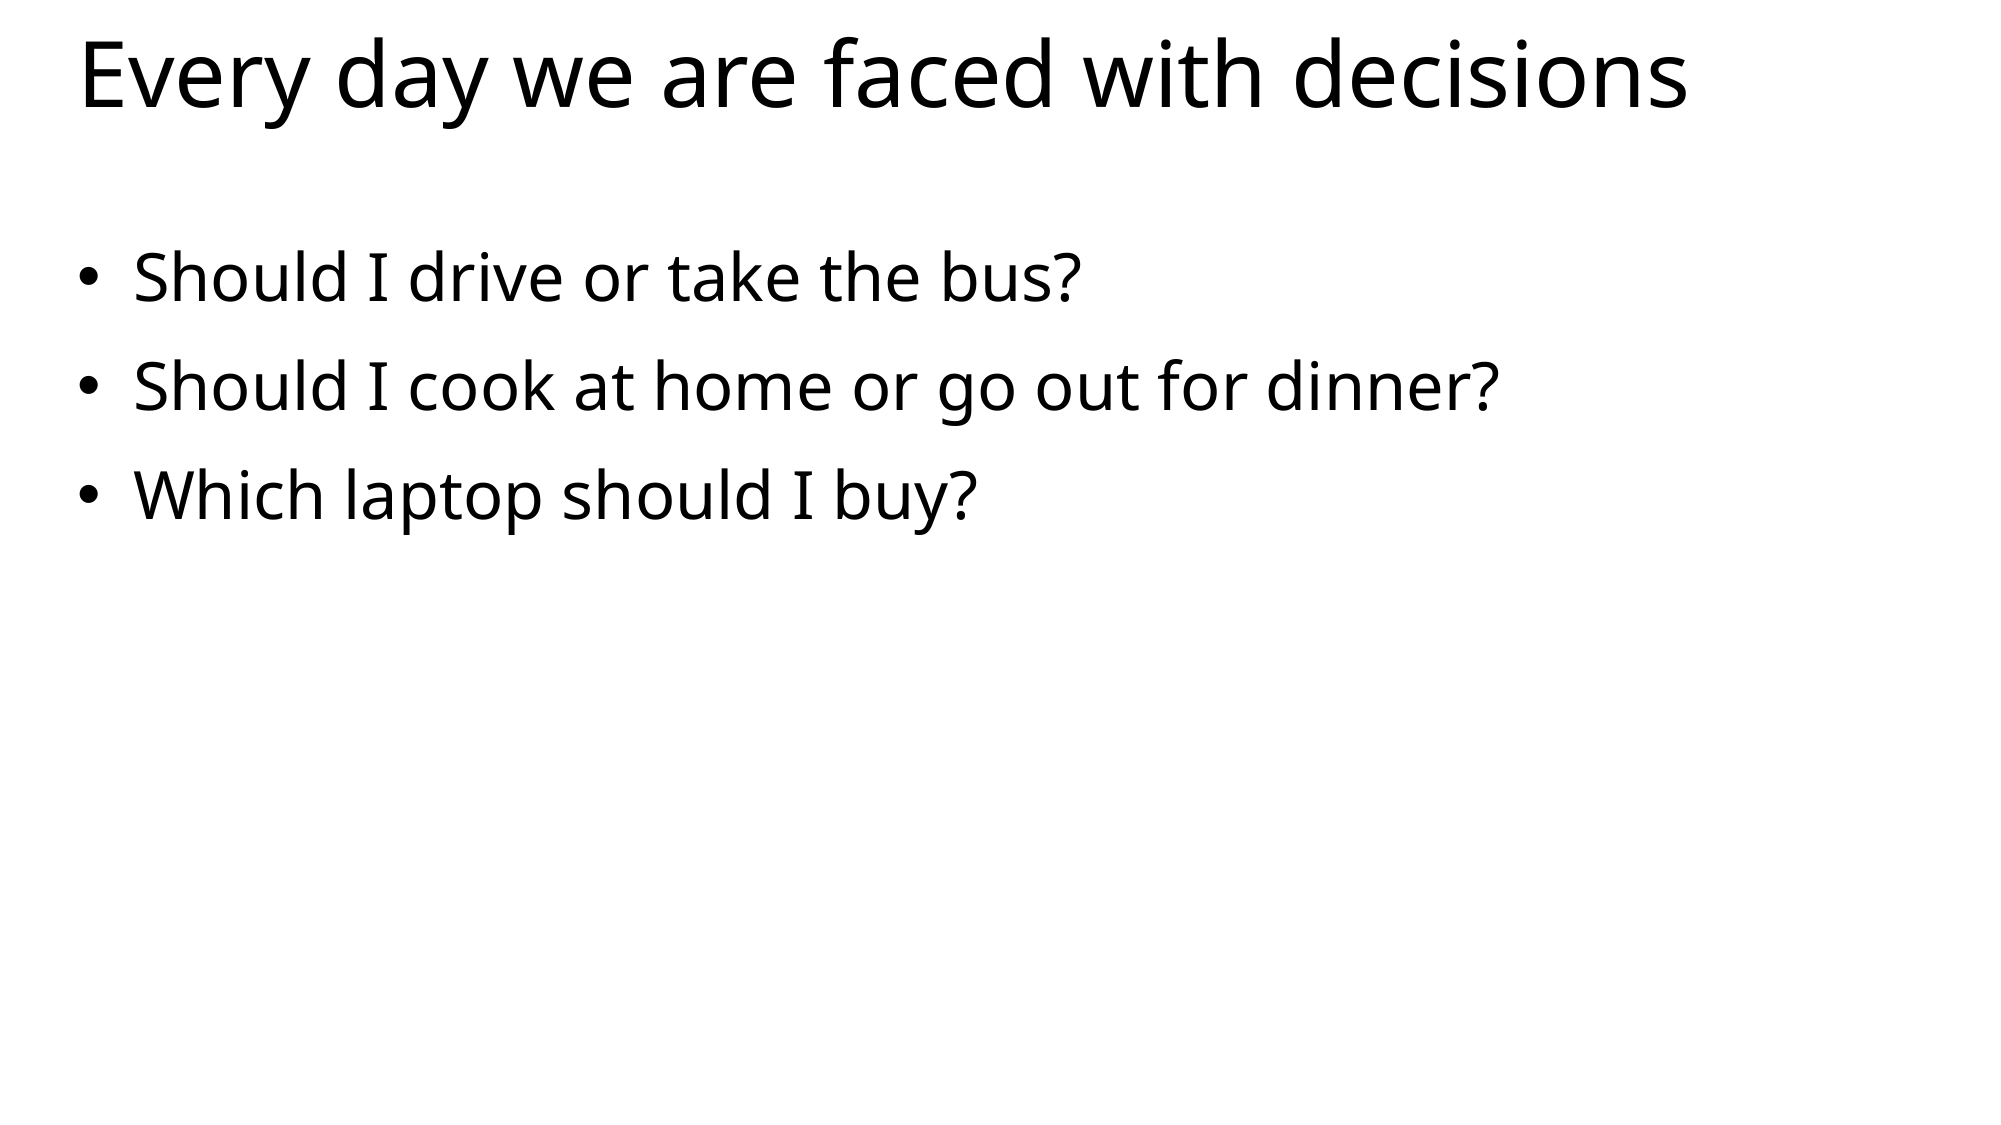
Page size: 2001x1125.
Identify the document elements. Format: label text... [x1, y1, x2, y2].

list Should I drive or take the bus? Should I cook at home or go out for dinner? Which laptop should I buy? [62, 227, 1953, 1096]
title Every day we are faced with decisions [62, 29, 1953, 205]
